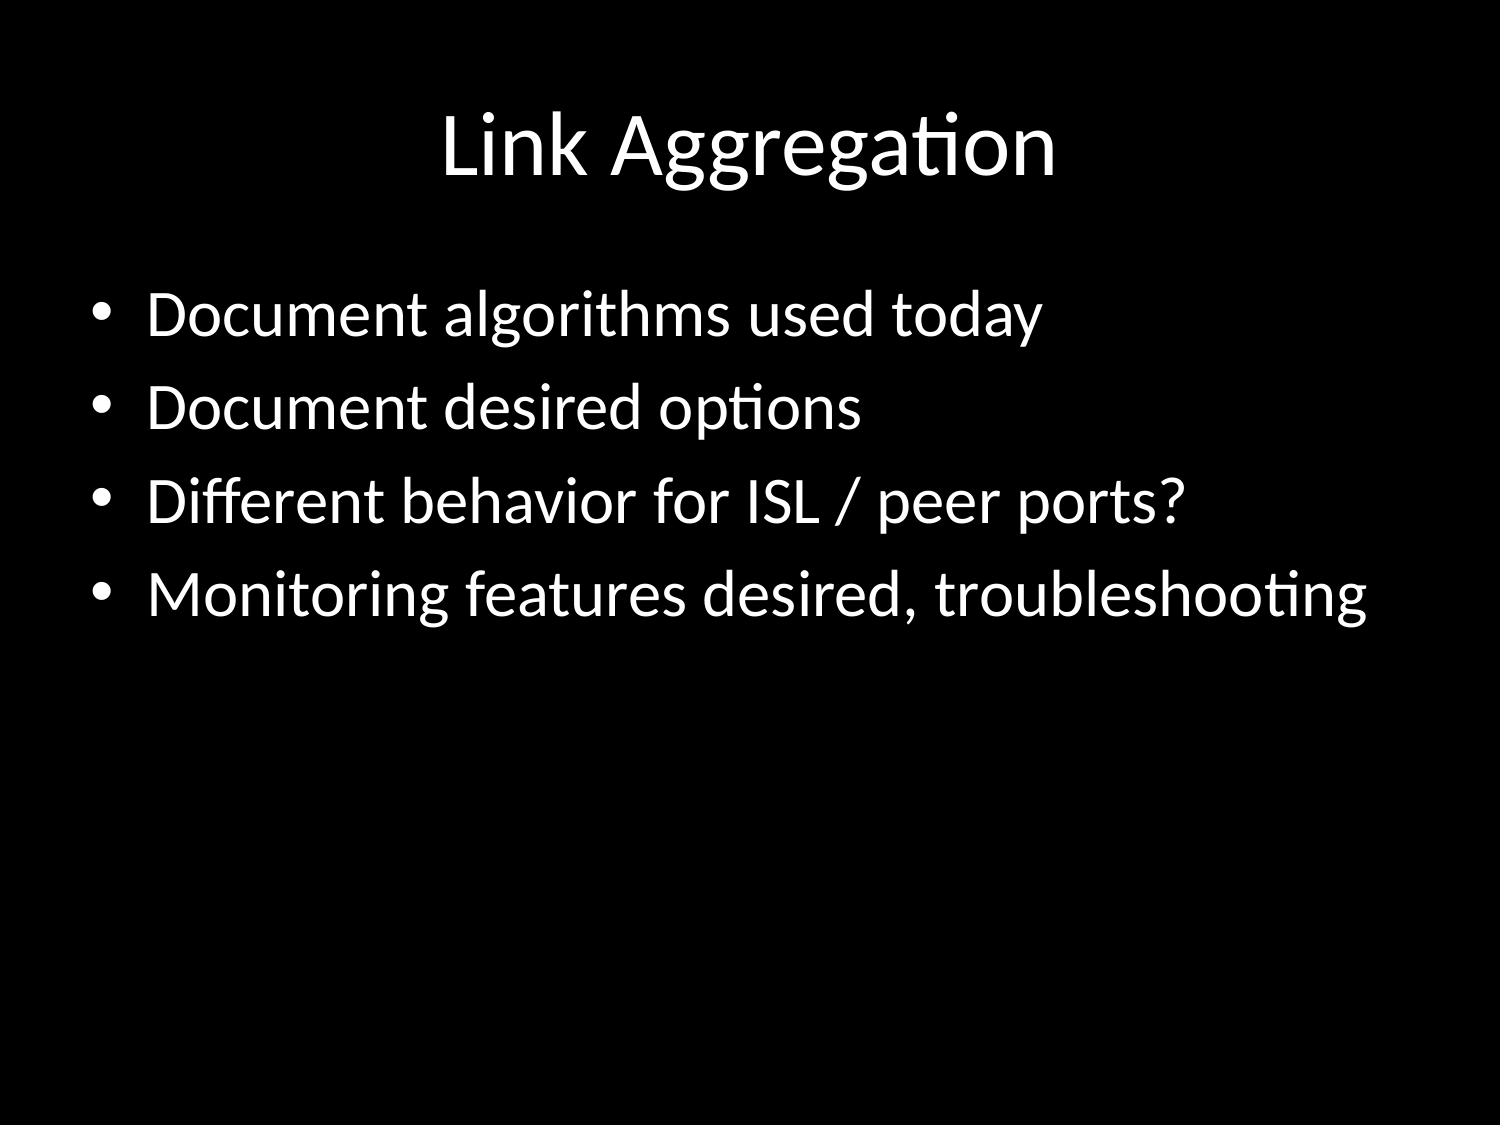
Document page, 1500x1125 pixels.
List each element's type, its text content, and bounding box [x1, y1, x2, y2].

list Document algorithms used today Document desired options Different behavior for ISL / peer ports? Monitoring features desired, troubleshooting [75, 262, 1425, 1005]
title Link Aggregation [75, 45, 1425, 233]
